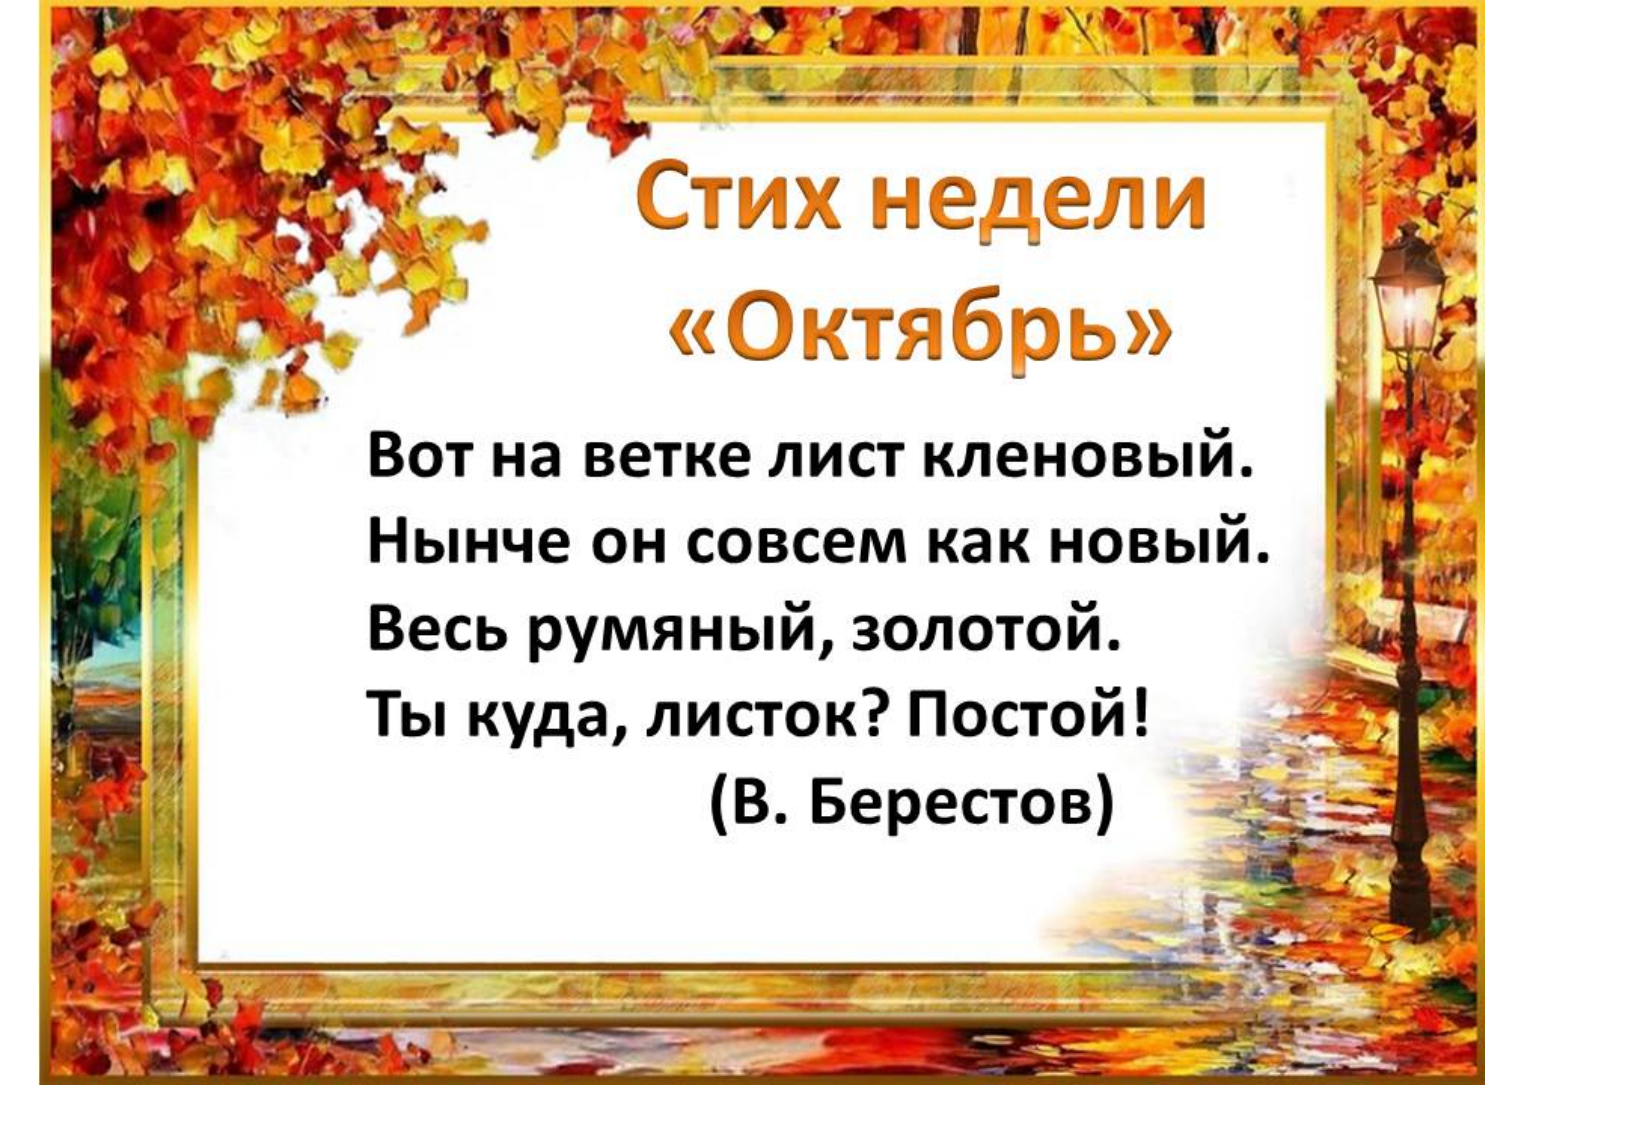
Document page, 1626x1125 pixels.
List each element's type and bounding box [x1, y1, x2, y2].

list [38, 0, 1485, 1085]
